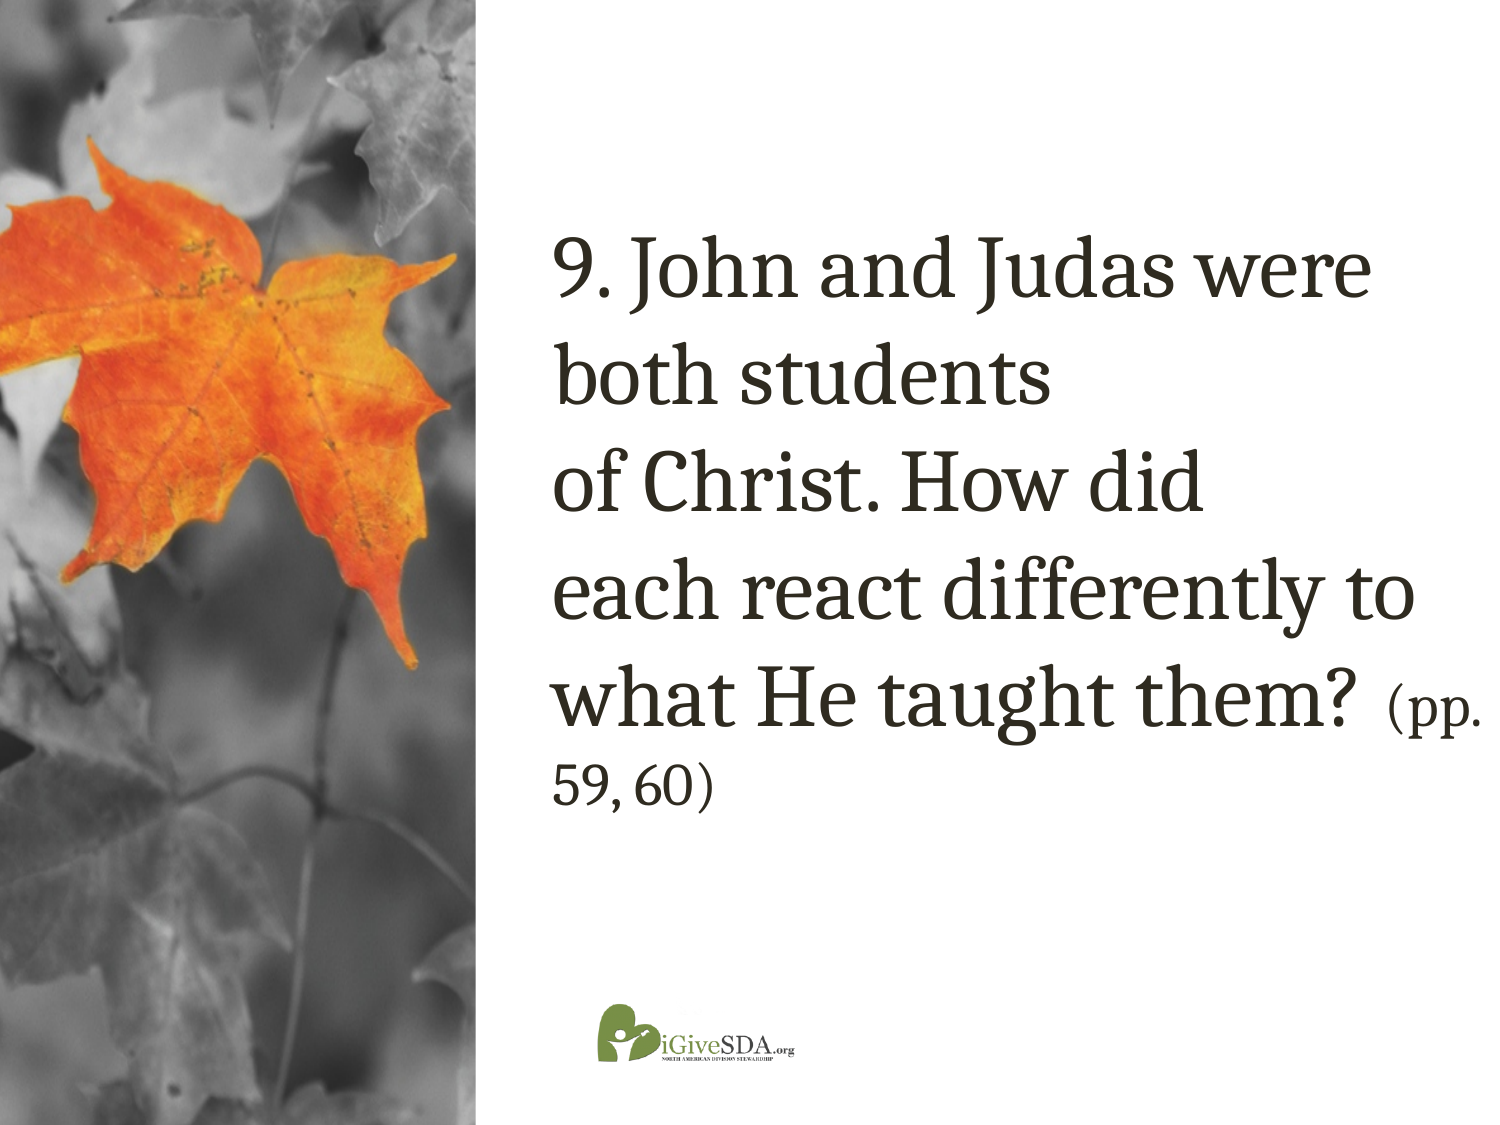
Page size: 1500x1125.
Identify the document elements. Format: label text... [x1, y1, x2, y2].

title 9. John and Judas were both students of Christ. How did each react differently to what He taught them? (pp. 59, 60) [537, 99, 1500, 925]
picture [0, 0, 476, 1125]
picture [580, 989, 804, 1077]
